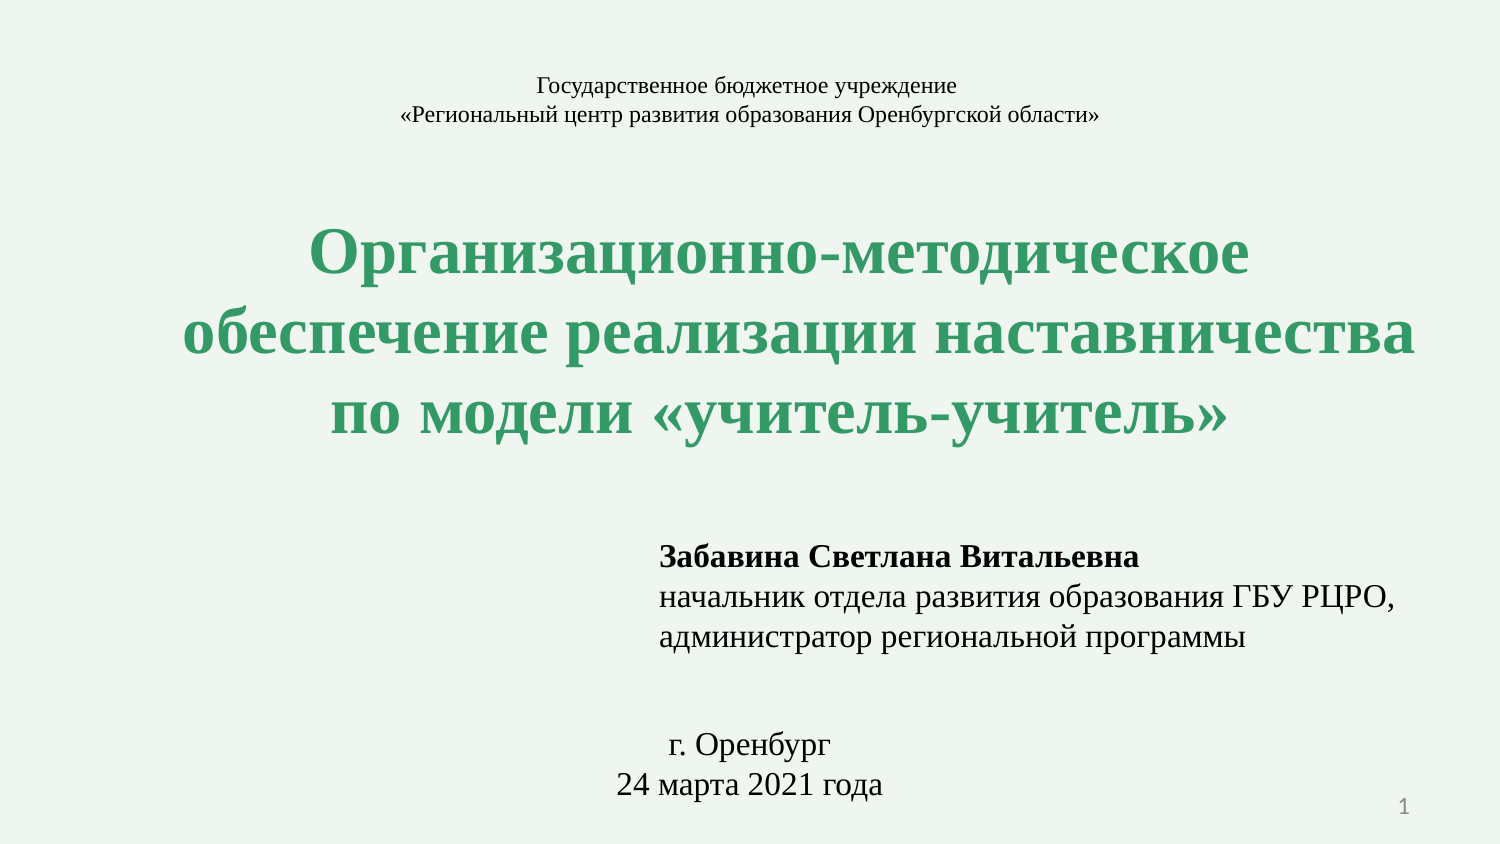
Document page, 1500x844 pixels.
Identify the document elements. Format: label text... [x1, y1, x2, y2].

title Государственное бюджетное учреждение «Региональный центр развития образования Оренбургской области» [75, 23, 1425, 164]
list Организационно-методическое обеспечение реализации наставничества по модели «учитель-учитель» [105, 199, 1456, 457]
text_box Забавина Светлана Витальевна начальник отдела развития образования ГБУ РЦРО, администратор региональной программы [644, 527, 1453, 662]
slide_number 1 [1074, 810, 1425, 827]
text_box г. Оренбург 24 марта 2021 года [0, 714, 1500, 810]
